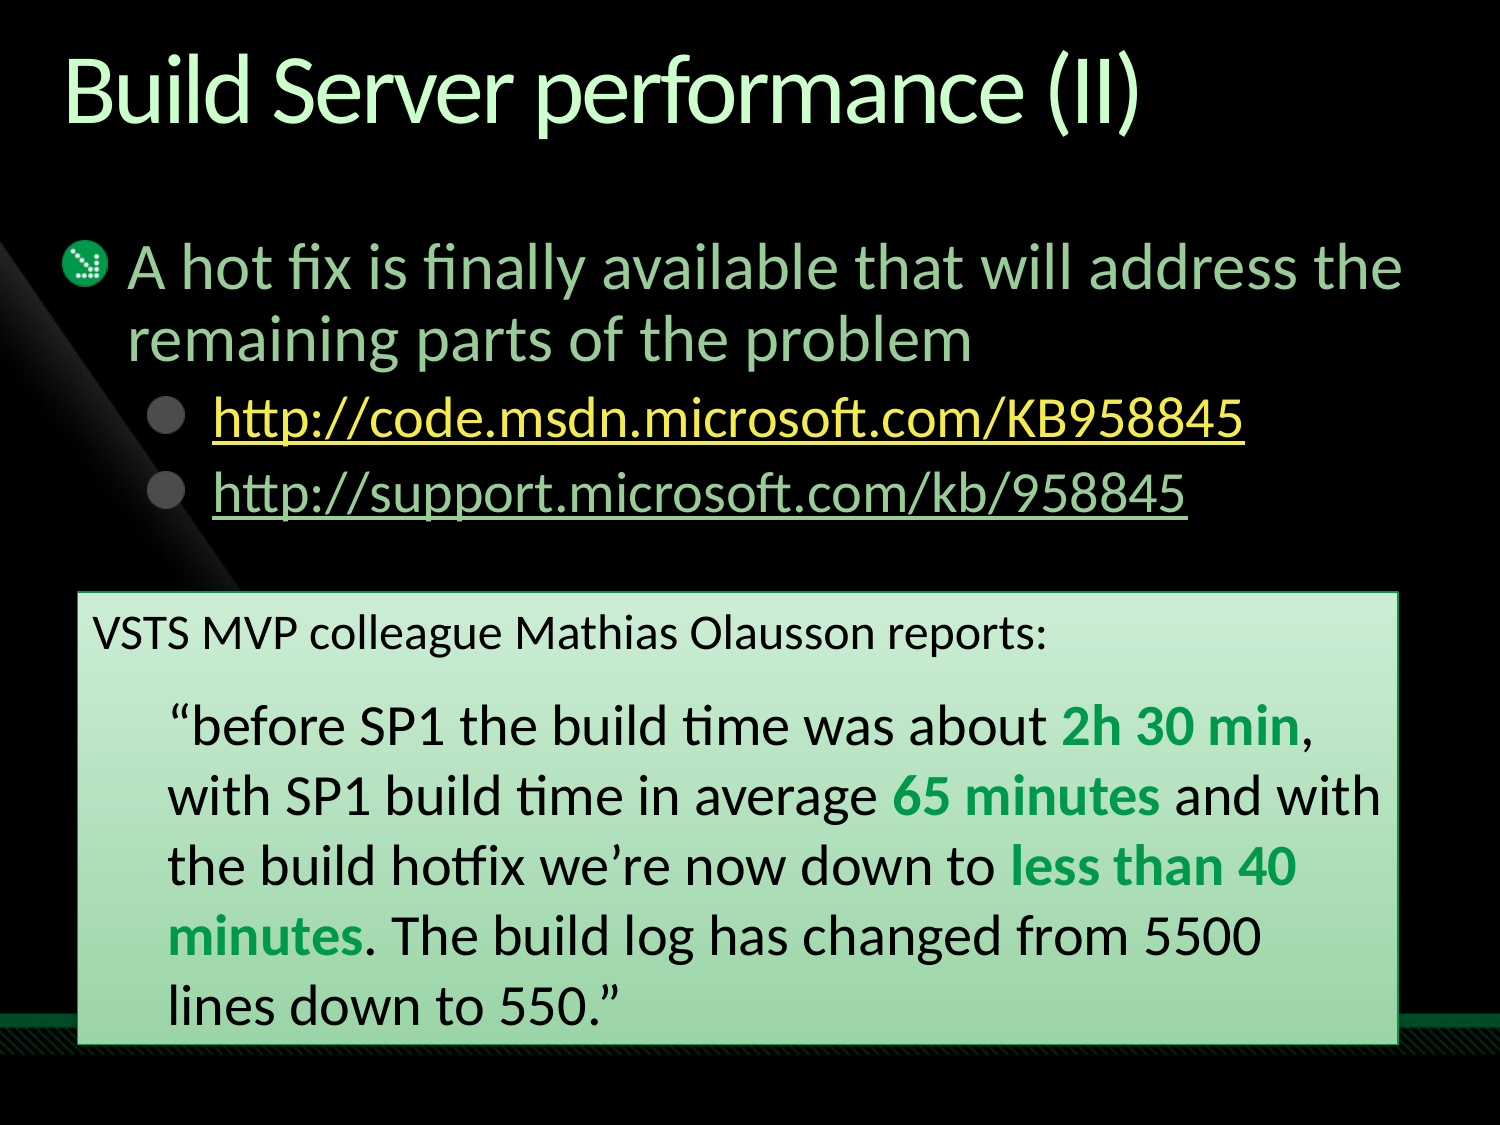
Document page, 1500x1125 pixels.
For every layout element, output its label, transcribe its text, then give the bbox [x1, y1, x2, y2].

text_box VSTS MVP colleague Mathias Olausson reports: “before SP1 the build time was about 2h 30 min, with SP1 build time in average 65 minutes and with the build hotfix we’re now down to less than 40 minutes. The build log has changed from 5500 lines down to 550.” [77, 591, 1399, 1045]
list A hot fix is finally available that will address the remaining parts of the problem http://code.msdn.microsoft.com/KB958845 http://support.microsoft.com/kb/958845 [62, 231, 1438, 980]
title Build Server performance (II) [62, 37, 1438, 147]
picture [0, 0, 1500, 1125]
